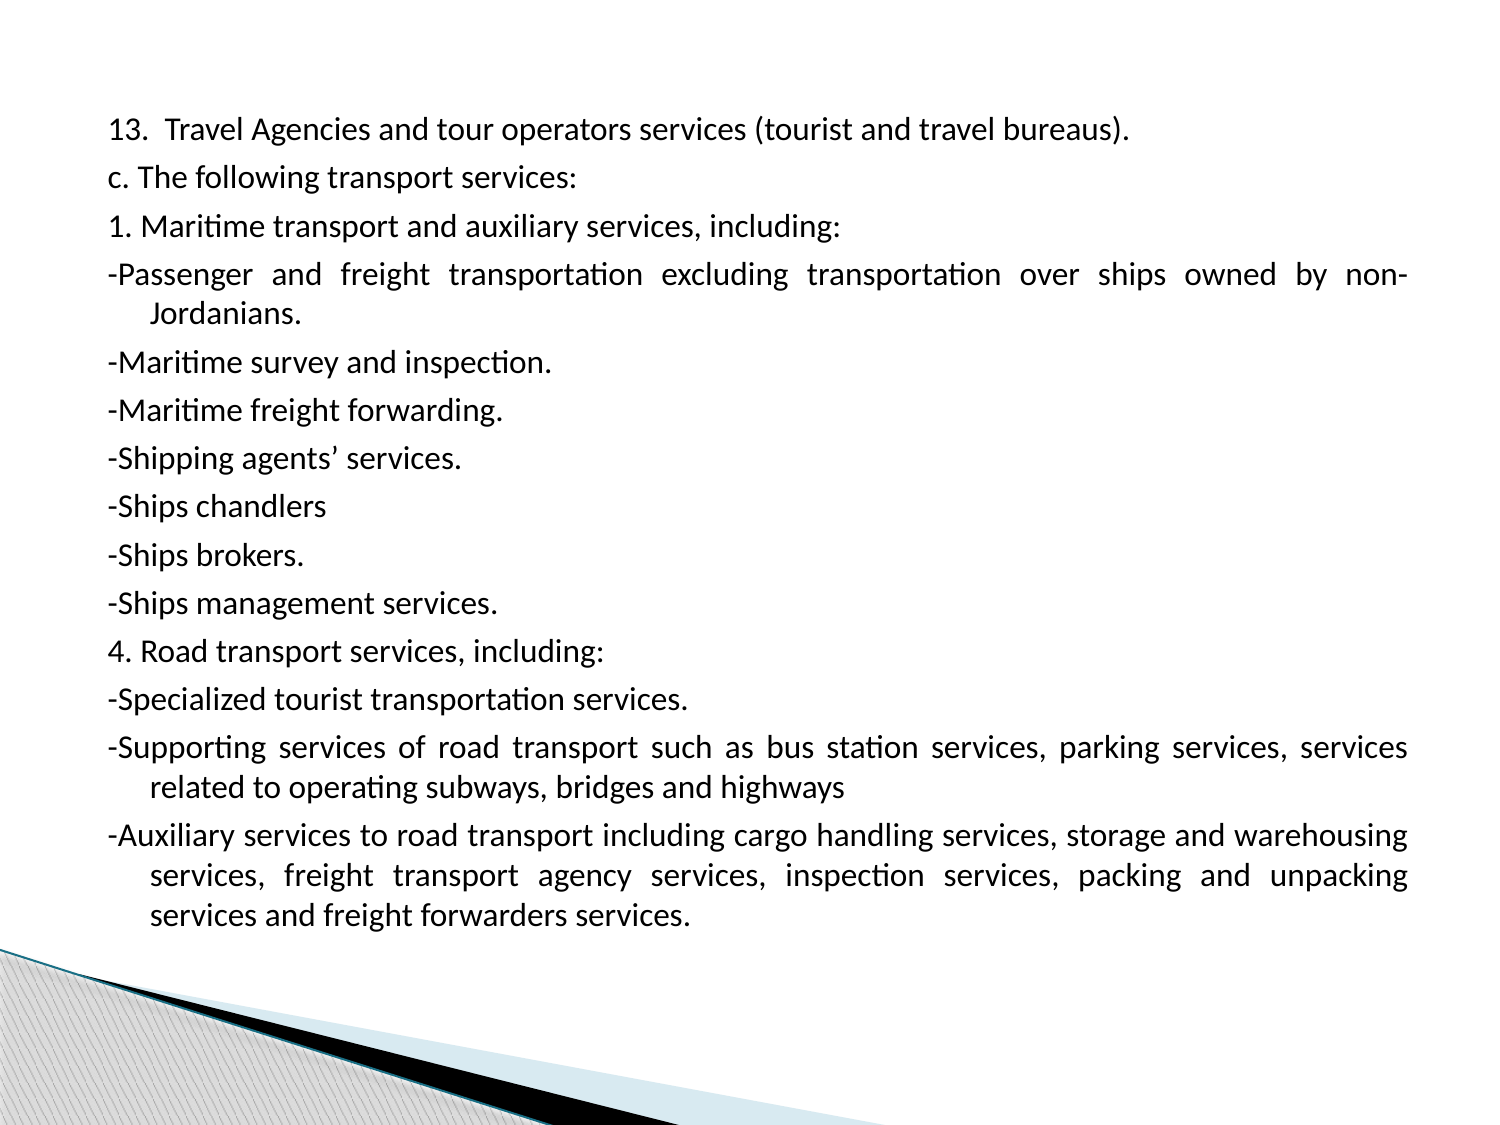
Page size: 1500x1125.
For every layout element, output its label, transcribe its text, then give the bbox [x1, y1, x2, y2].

list 13. Travel Agencies and tour operators services (tourist and travel bureaus). c. The following transport services: 1. Maritime transport and auxiliary services, including: -Passenger and freight transportation excluding transportation over ships owned by non-Jordanians. -Maritime survey and inspection. -Maritime freight forwarding. -Shipping agents’ services. -Ships chandlers -Ships brokers. -Ships management services. 4. Road transport services, including: -Specialized tourist transportation services. -Supporting services of road transport such as bus station services, parking services, services related to operating subways, bridges and highways -Auxiliary services to road transport including cargo handling services, storage and warehousing services, freight transport agency services, inspection services, packing and unpacking services and freight forwarders services. [75, 99, 1425, 986]
